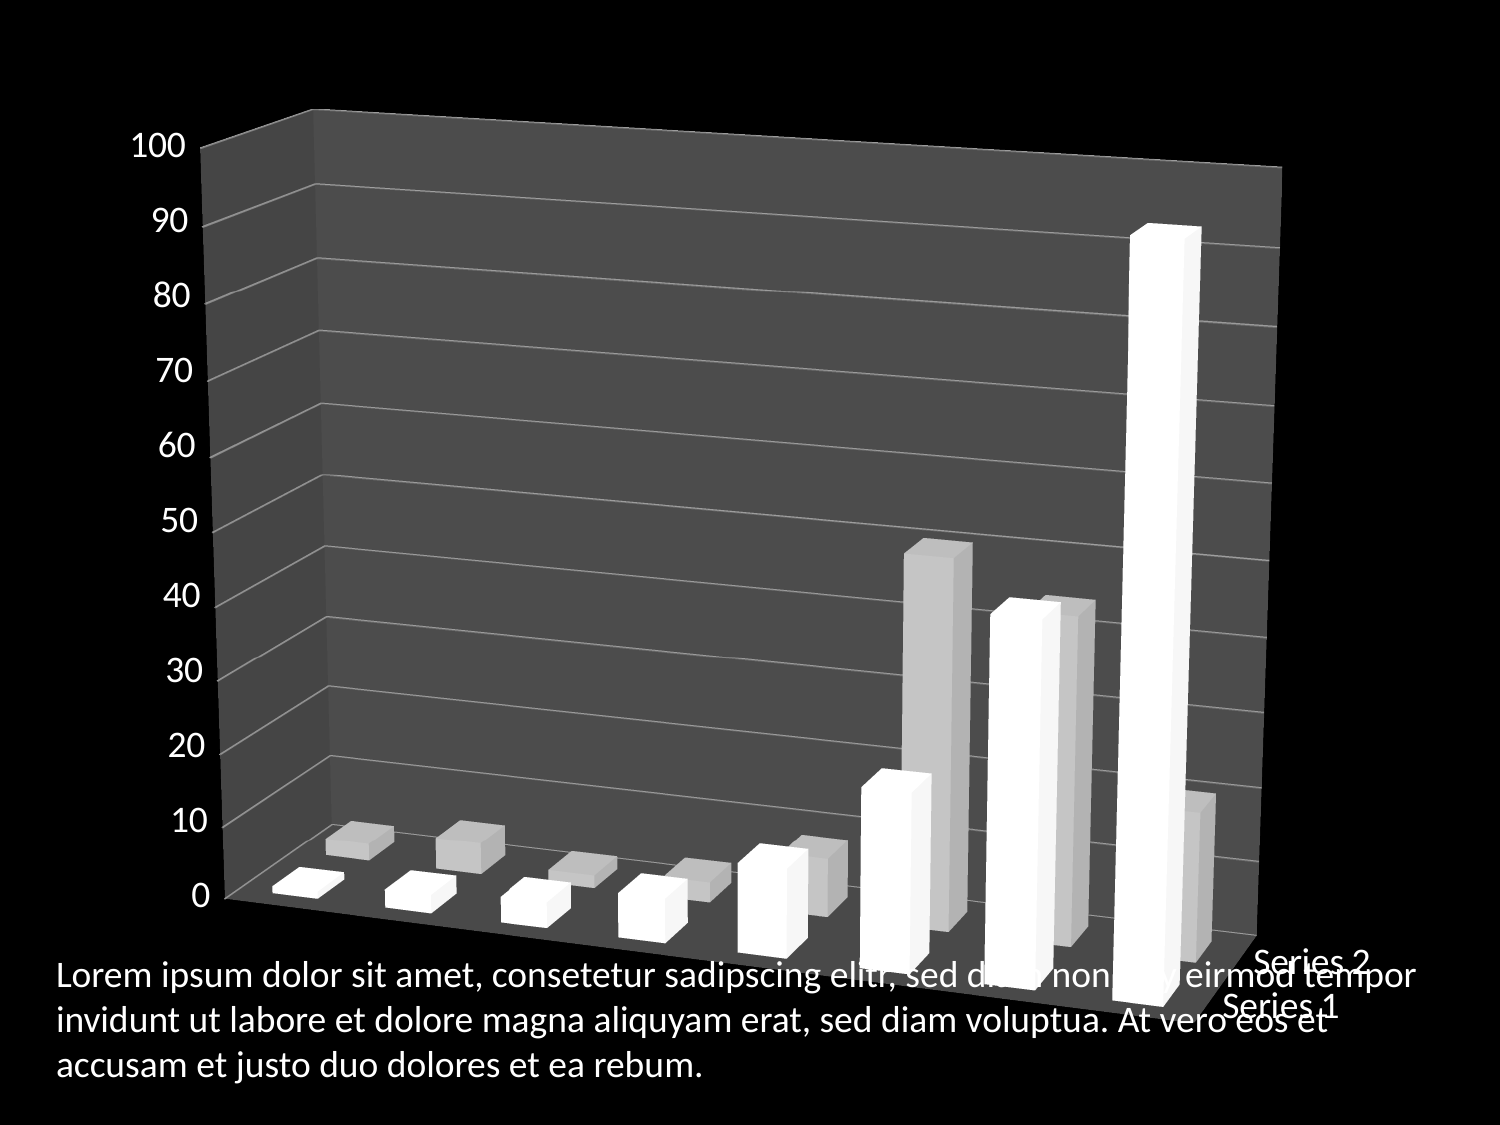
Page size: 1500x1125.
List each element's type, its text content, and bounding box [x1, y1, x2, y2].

text_box Lorem ipsum dolor sit amet, consetetur sadipscing elitr, sed diam nonumy eirmod tempor invidunt ut labore et dolore magna aliquyam erat, sed diam voluptua. At vero eos et accusam et justo duo dolores et ea rebum. [41, 942, 1459, 1093]
chart [74, 89, 1426, 1047]
